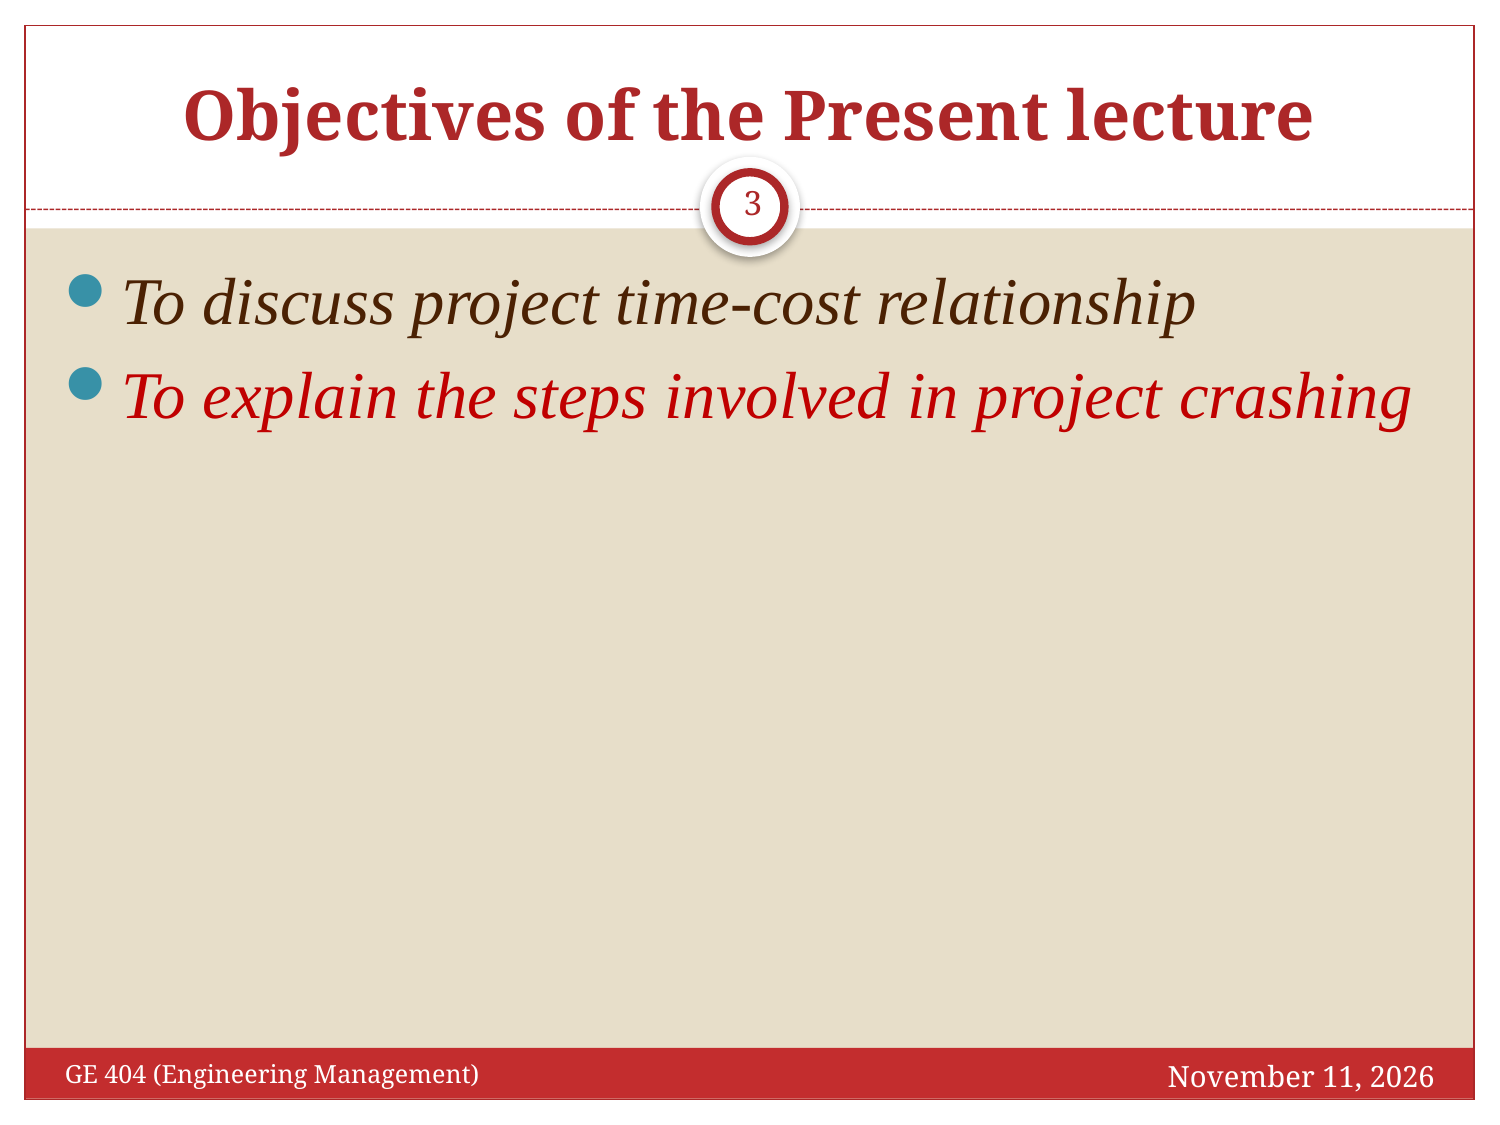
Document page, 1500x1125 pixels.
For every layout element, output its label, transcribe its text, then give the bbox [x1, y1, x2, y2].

title Objectives of the Present lecture [49, 37, 1450, 162]
slide_number 3 [715, 168, 791, 241]
footer GE 404 (Engineering Management) [50, 1051, 638, 1112]
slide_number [950, 1050, 1450, 1111]
list To discuss project time-cost relationship To explain the steps involved in project crashing [49, 250, 1445, 1001]
